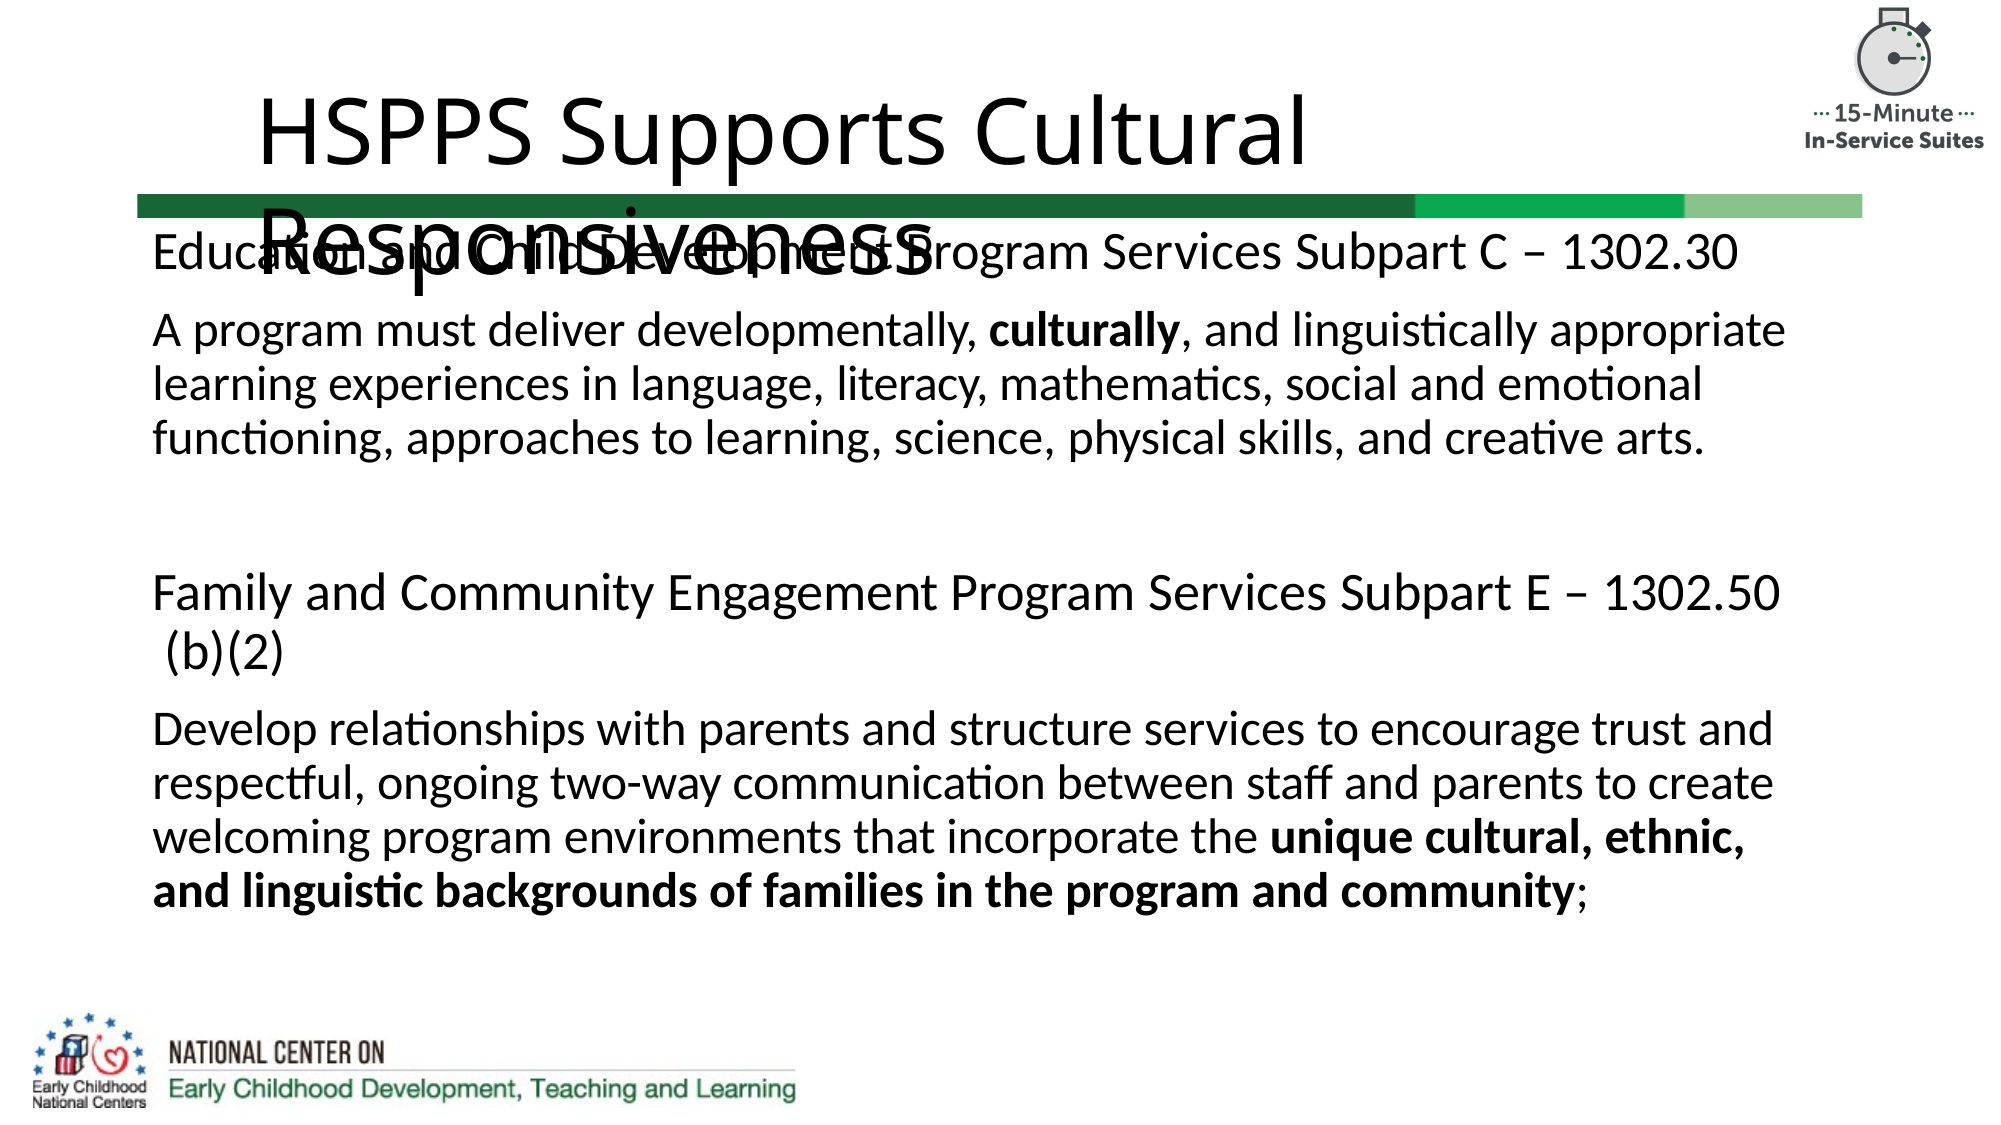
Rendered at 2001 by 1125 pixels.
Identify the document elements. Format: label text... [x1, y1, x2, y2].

text_box Education and Child Development Program Services Subpart C – 1302.30 A program must deliver developmentally, culturally, and linguistically appropriate learning experiences in language, literacy, mathematics, social and emotional functioning, approaches to learning, science, physical skills, and creative arts. Family and Community Engagement Program Services Subpart E – 1302.50 (b)(2) Develop relationships with parents and structure services to encourage trust and respectful, ongoing two-way communication between staff and parents to create welcoming program environments that incorporate the unique cultural, ethnic, and linguistic backgrounds of families in the program and community; [150, 196, 1804, 918]
title HSPPS Supports Cultural Responsiveness [253, 70, 1746, 196]
picture [137, 194, 253, 218]
picture [33, 1013, 796, 1108]
picture [1790, 0, 1998, 161]
picture [1746, 194, 1863, 218]
